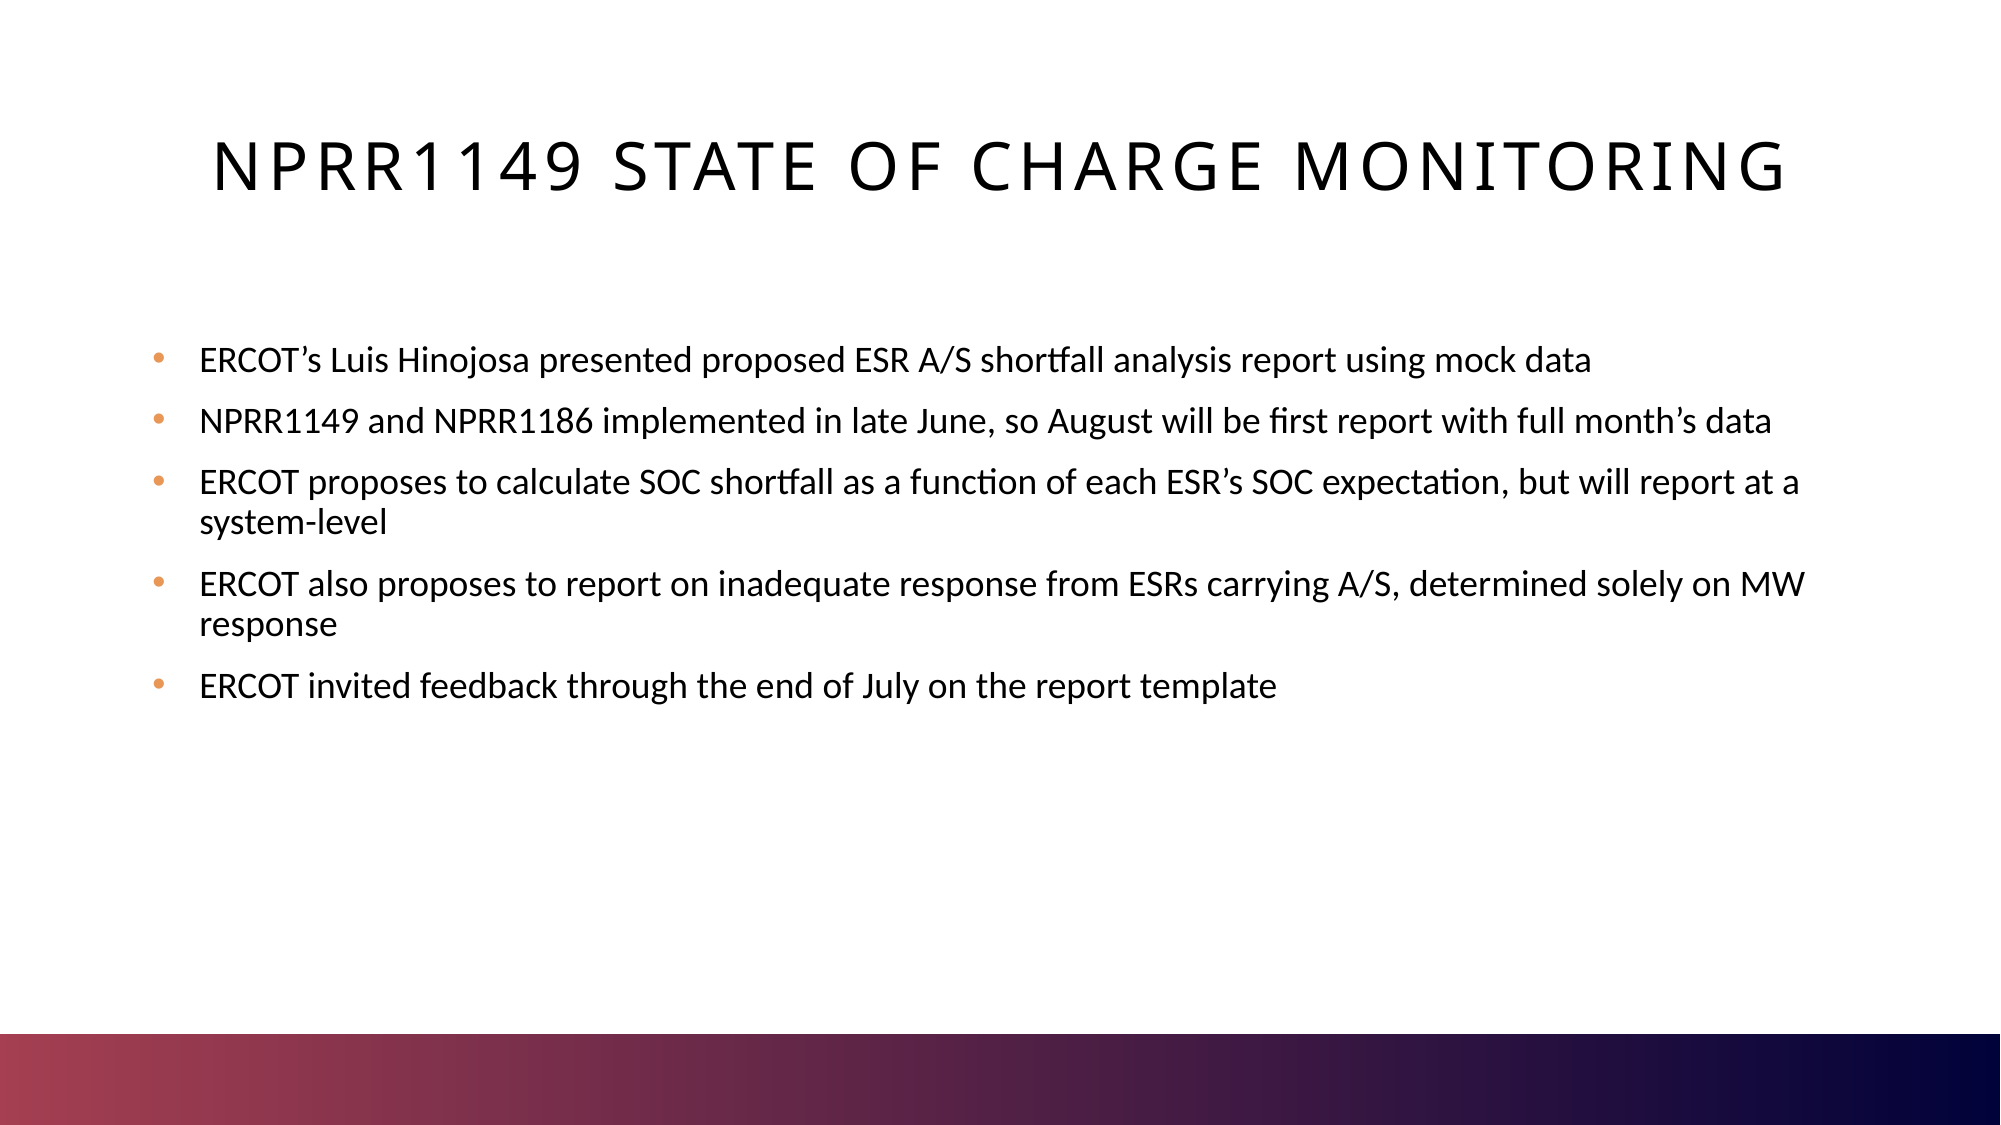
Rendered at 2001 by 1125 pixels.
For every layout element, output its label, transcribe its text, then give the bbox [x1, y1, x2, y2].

text_box [0, 1033, 2000, 1125]
list ERCOT’s Luis Hinojosa presented proposed ESR A/S shortfall analysis report using mock data NPRR1149 and NPRR1186 implemented in late June, so August will be first report with full month’s data ERCOT proposes to calculate SOC shortfall as a function of each ESR’s SOC expectation, but will report at a system-level ERCOT also proposes to report on inadequate response from ESRs carrying A/S, determined solely on MW response ERCOT invited feedback through the end of July on the report template [137, 332, 1845, 1011]
title Nprr1149 state of charge monitoring [137, 60, 1863, 278]
